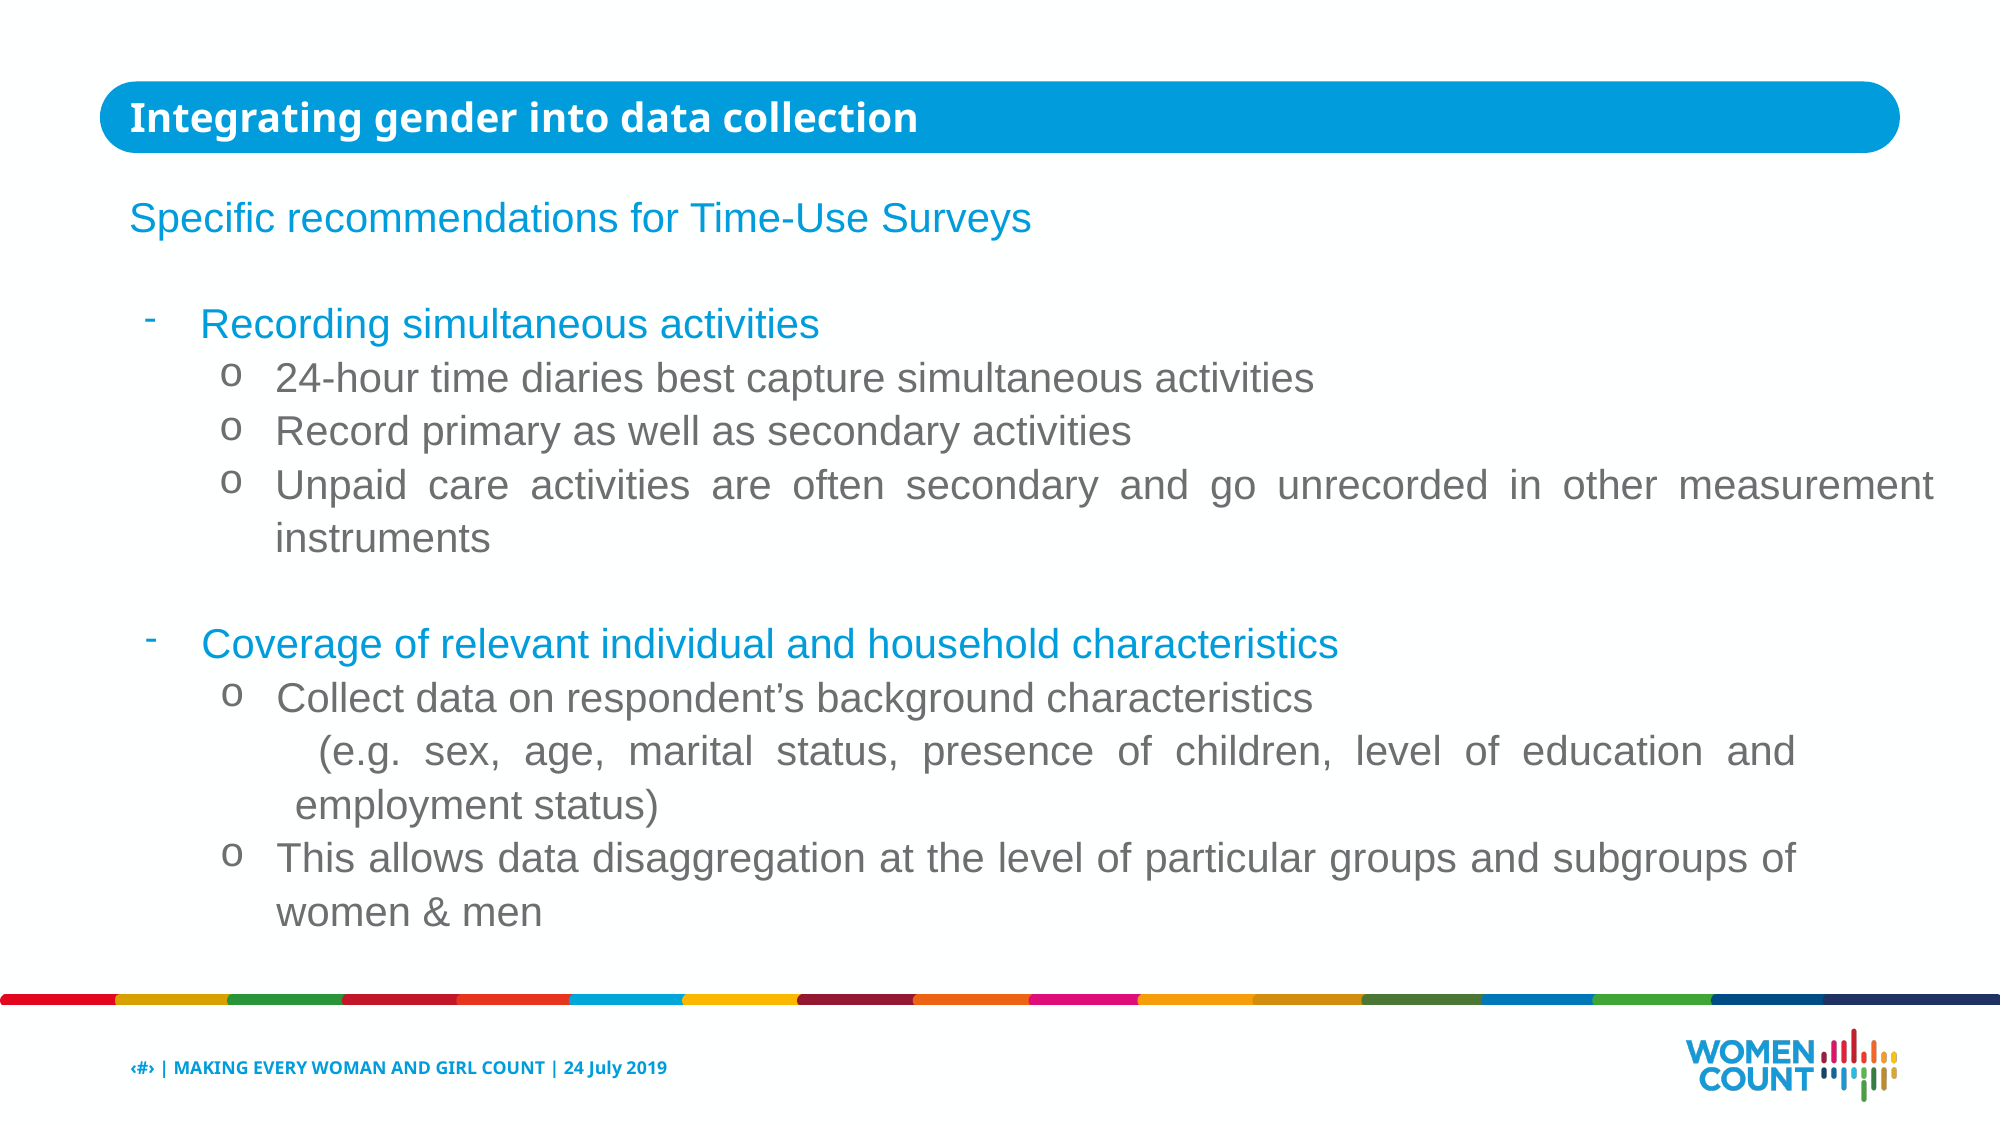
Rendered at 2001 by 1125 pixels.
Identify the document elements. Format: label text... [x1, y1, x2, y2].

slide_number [130, 1056, 1198, 1078]
list Specific recommendations for Time-Use Surveys [129, 190, 1871, 241]
list Integrating gender into data collection [130, 92, 1872, 191]
text_box Coverage of relevant individual and household characteristics Collect data on respondent’s background characteristics (e.g. sex, age, marital status, presence of children, level of education and employment status) This allows data disaggregation at the level of particular groups and subgroups of women & men [130, 606, 1812, 942]
text_box Recording simultaneous activities 24-hour time diaries best capture simultaneous activities Record primary as well as secondary activities Unpaid care activities are often secondary and go unrecorded in other measurement instruments [129, 286, 1950, 569]
